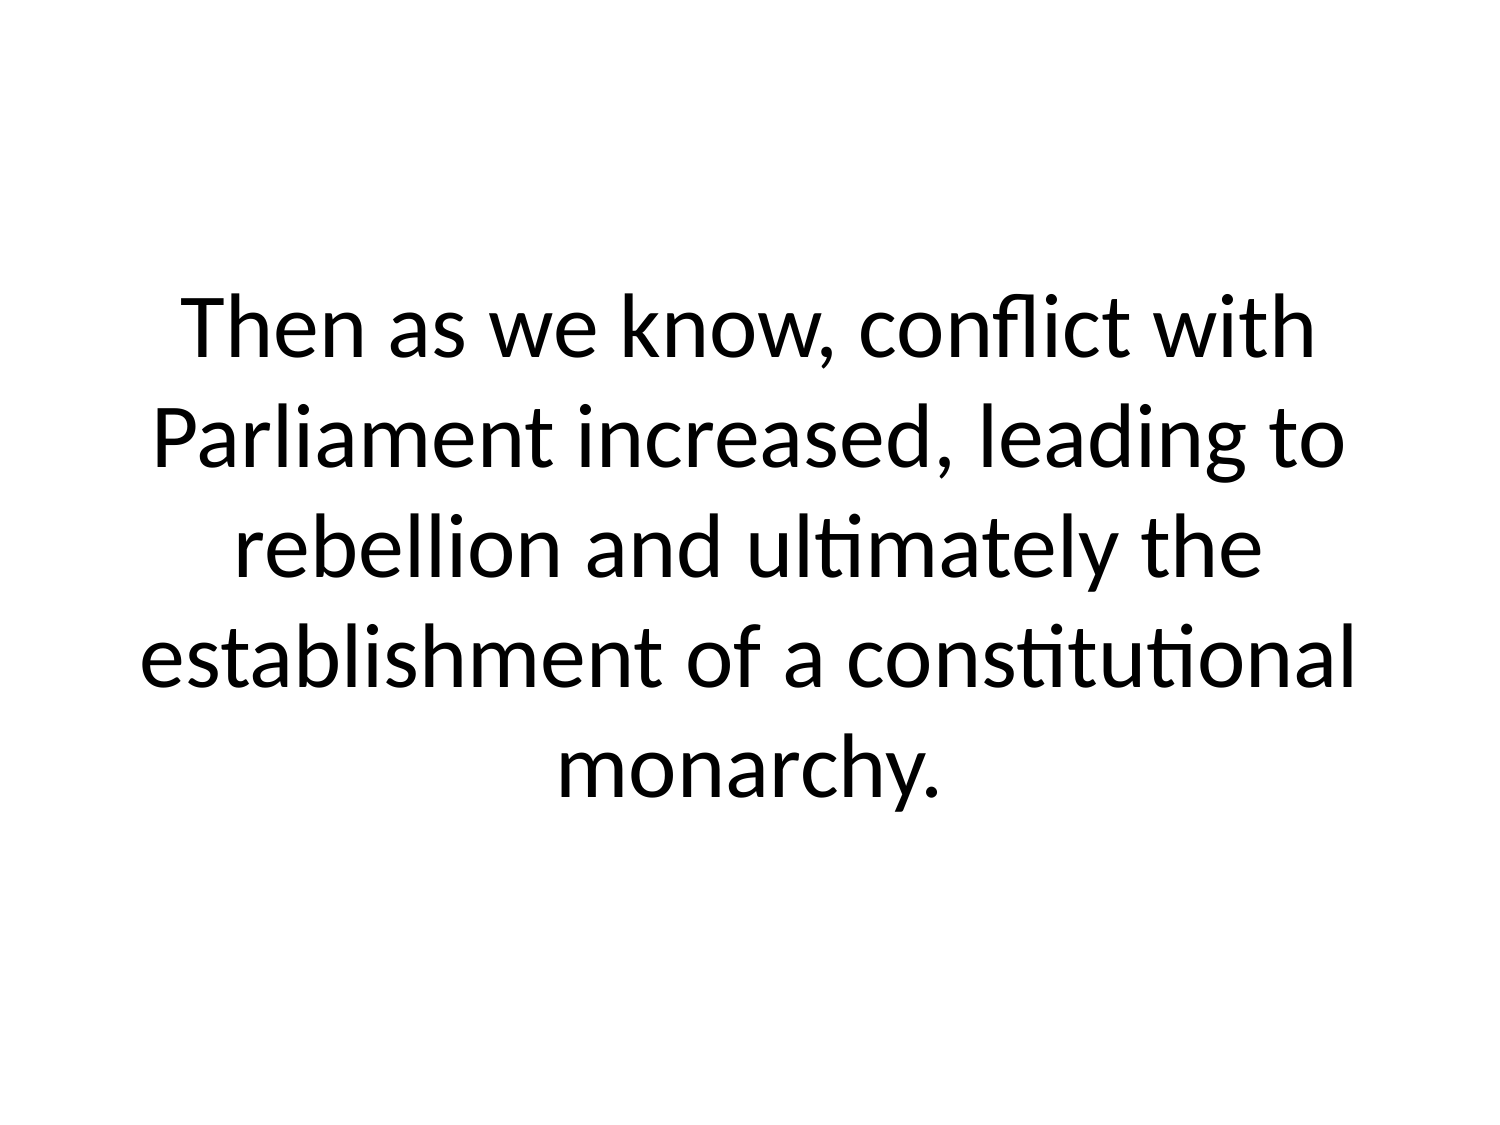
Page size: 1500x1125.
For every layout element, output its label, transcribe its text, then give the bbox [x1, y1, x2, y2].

title Then as we know, conflict with Parliament increased, leading to rebellion and ultimately the establishment of a constitutional monarchy. [74, 44, 1426, 1038]
